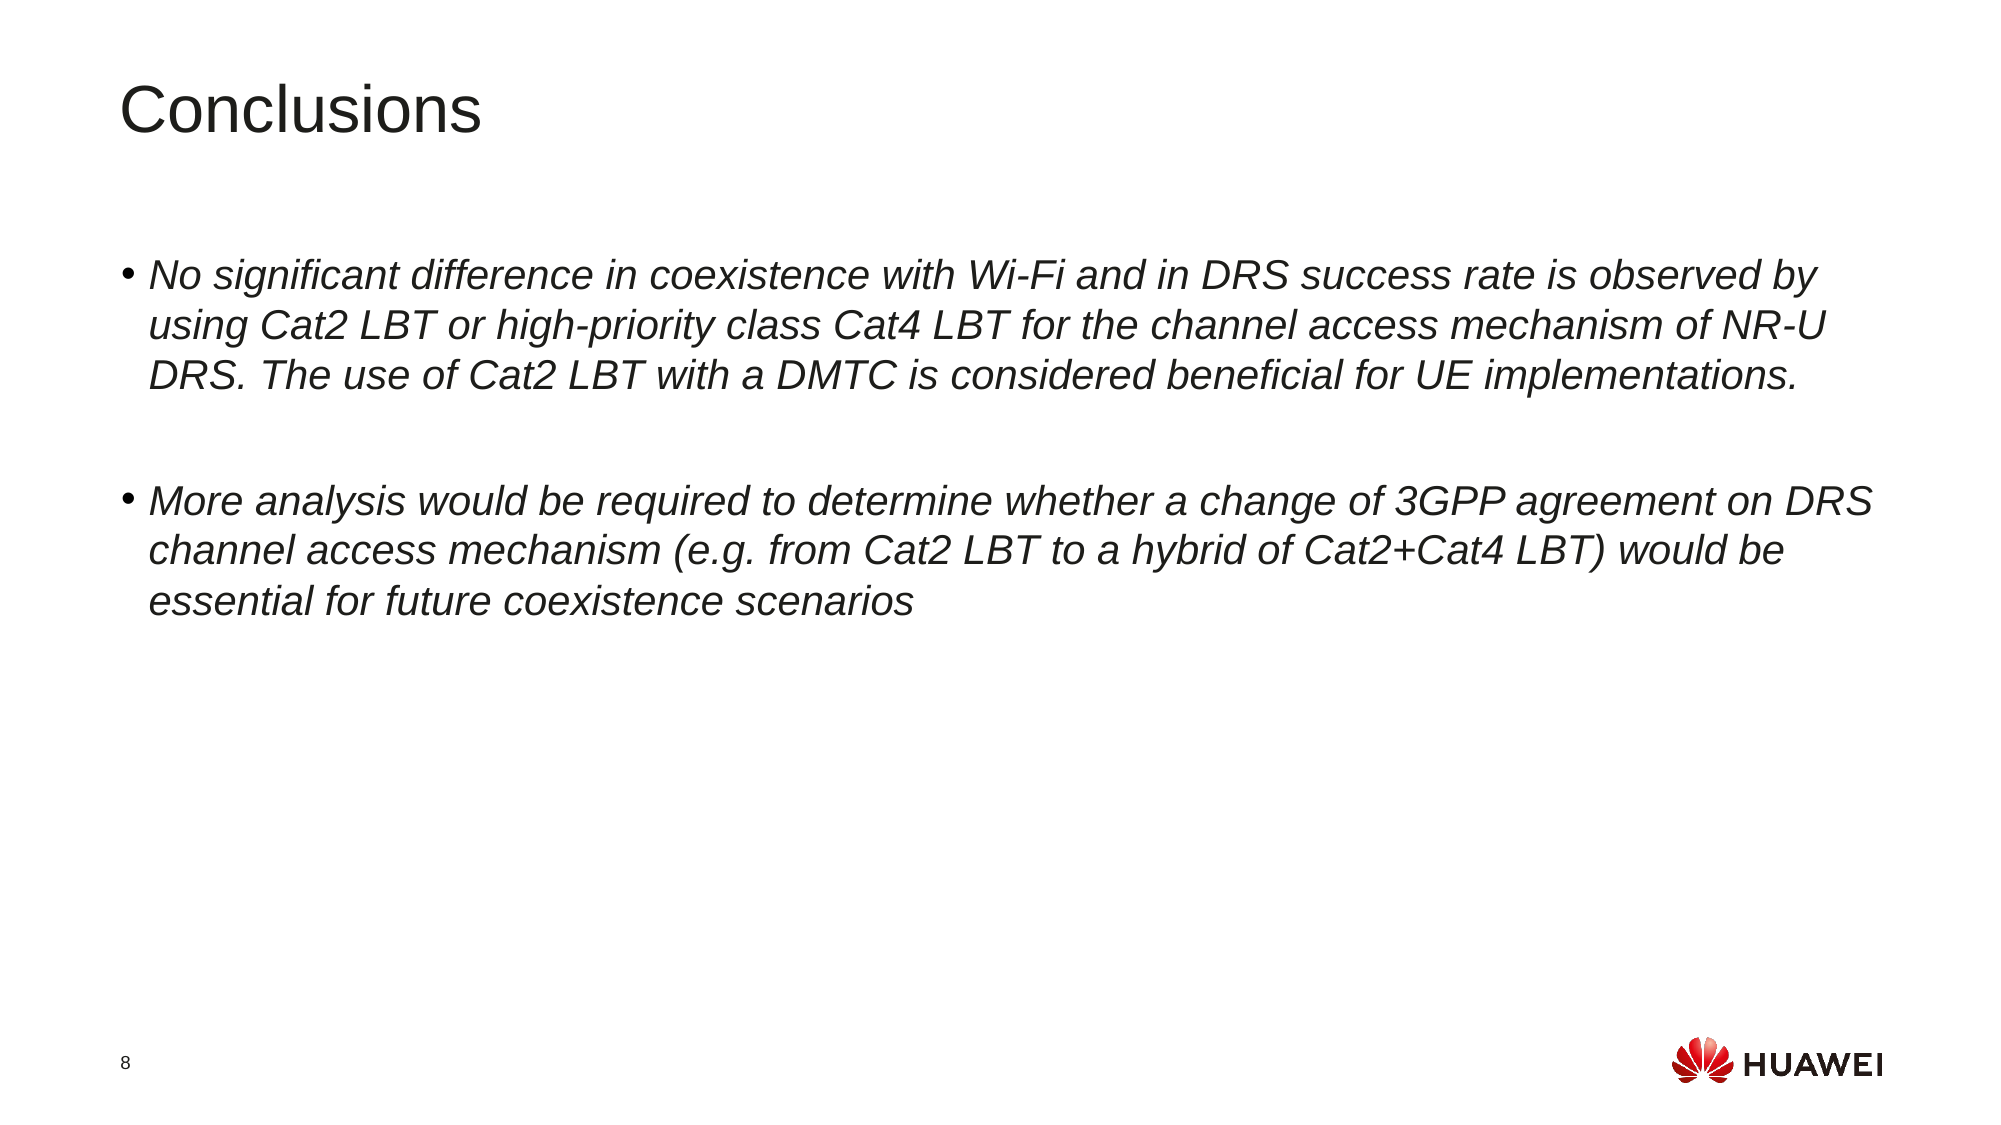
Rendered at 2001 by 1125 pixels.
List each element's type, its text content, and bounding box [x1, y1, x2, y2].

list No significant difference in coexistence with Wi-Fi and in DRS success rate is observed by using Cat2 LBT or high-priority class Cat4 LBT for the channel access mechanism of NR-U DRS. The use of Cat2 LBT with a DMTC is considered beneficial for UE implementations. More analysis would be required to determine whether a change of 3GPP agreement on DRS channel access mechanism (e.g. from Cat2 LBT to a hybrid of Cat2+Cat4 LBT) would be essential for future coexistence scenarios [119, 248, 1880, 979]
subtitle Conclusions [119, 74, 1882, 238]
picture [1672, 1037, 1882, 1083]
